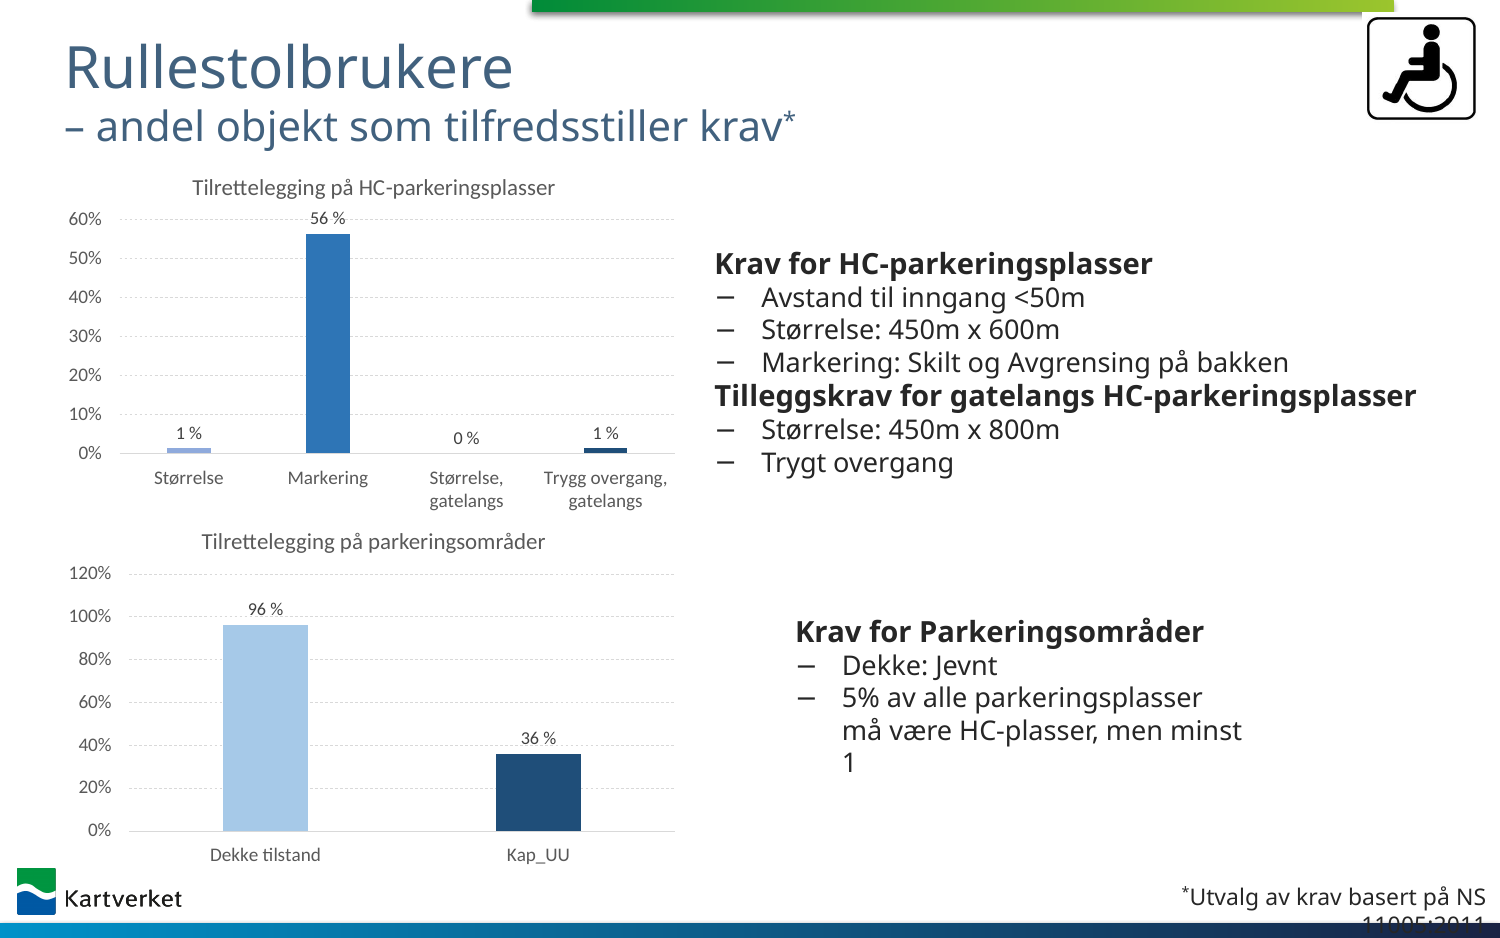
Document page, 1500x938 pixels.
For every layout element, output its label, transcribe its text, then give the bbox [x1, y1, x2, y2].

text_box Krav for HC-parkeringsplasser Avstand til inngang <50m Størrelse: 450m x 600m Markering: Skilt og Avgrensing på bakken Tilleggskrav for gatelangs HC-parkeringsplasser Størrelse: 450m x 800m Trygt overgang [699, 237, 1433, 485]
picture [62, 520, 686, 874]
text_box *Utvalg av krav basert på NS 11005:2011 [1068, 873, 1500, 938]
picture [62, 166, 686, 519]
text_box Rullestolbrukere – andel objekt som tilfredsstiller krav* [49, 25, 1431, 158]
picture [1362, 12, 1481, 126]
text_box Krav for Parkeringsområder Dekke: Jevnt 5% av alle parkeringsplasser må være HC-plasser, men minst 1 [780, 605, 1261, 786]
